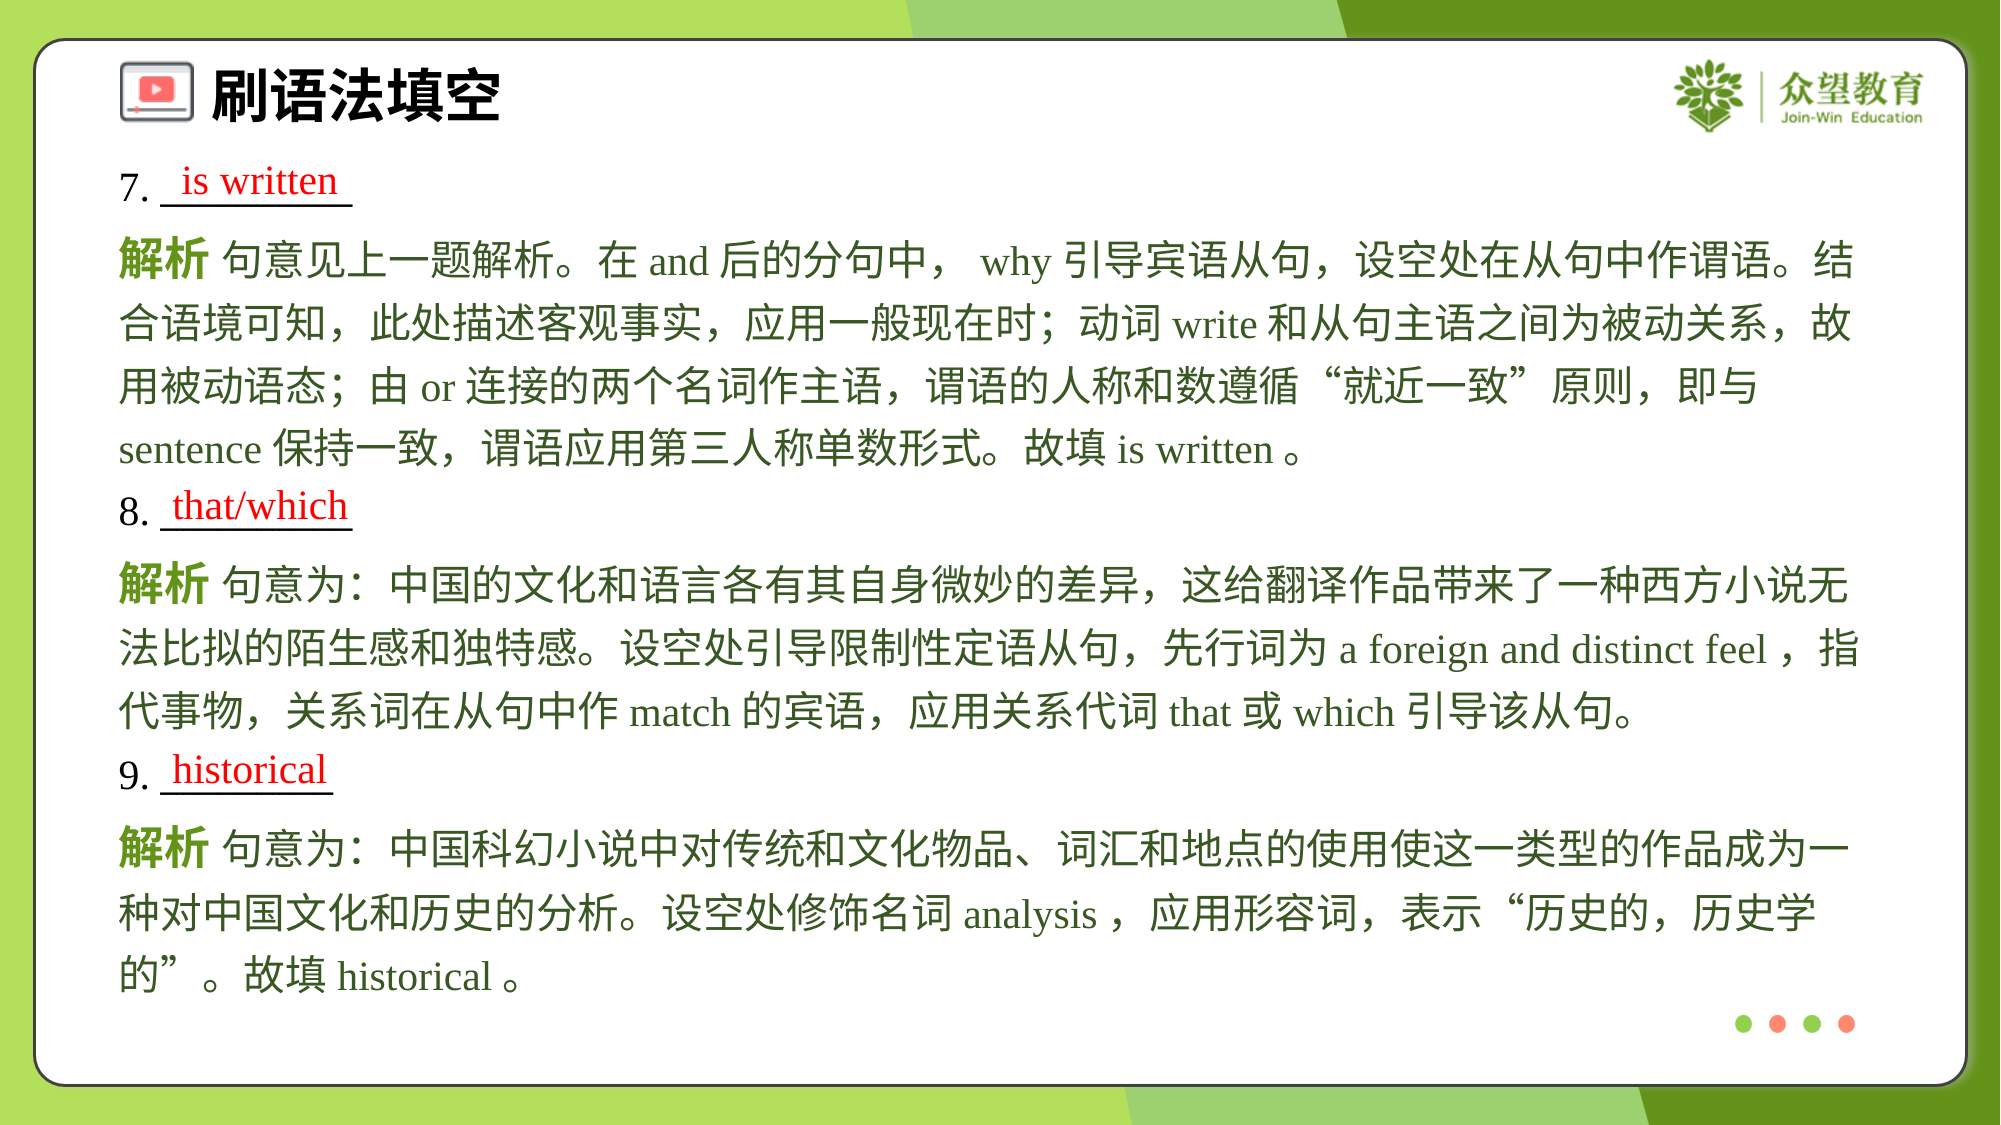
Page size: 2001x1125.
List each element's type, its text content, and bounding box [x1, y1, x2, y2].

text_box 8. __________ [118, 471, 1883, 529]
text_box is written [172, 140, 348, 198]
text_box 解析 句意为：中国科幻小说中对传统和文化物品、词汇和地点的使用使这一类型的作品成为一种对中国文化和历史的分析。设空处修饰名词analysis，应用形容词，表示“历史的，历史学的”。故填historical。 [118, 805, 1883, 995]
picture [0, 0, 2000, 1125]
text_box historical [167, 729, 332, 788]
text_box 解析 句意见上一题解析。在and后的分句中，why引导宾语从句，设空处在从句中作谓语。结合语境可知，此处描述客观事实，应用一般现在时；动词write和从句主语之间为被动关系，故用被动语态；由or连接的两个名词作主语，谓语的人称和数遵循“就近一致”原则，即与sentence保持一致，谓语应用第三人称单数形式。故填is written。 [118, 215, 1883, 467]
text_box 9. _________ [118, 735, 1883, 793]
text_box 解析 句意为：中国的文化和语言各有其自身微妙的差异，这给翻译作品带来了一种西方小说无法比拟的陌生感和独特感。设空处引导限制性定语从句，先行词为a foreign and distinct feel，指代事物，关系词在从句中作match的宾语，应用关系代词that或which引导该从句。 [118, 540, 1883, 730]
text_box that/which [167, 464, 353, 523]
text_box 7. __________ [118, 146, 1883, 204]
